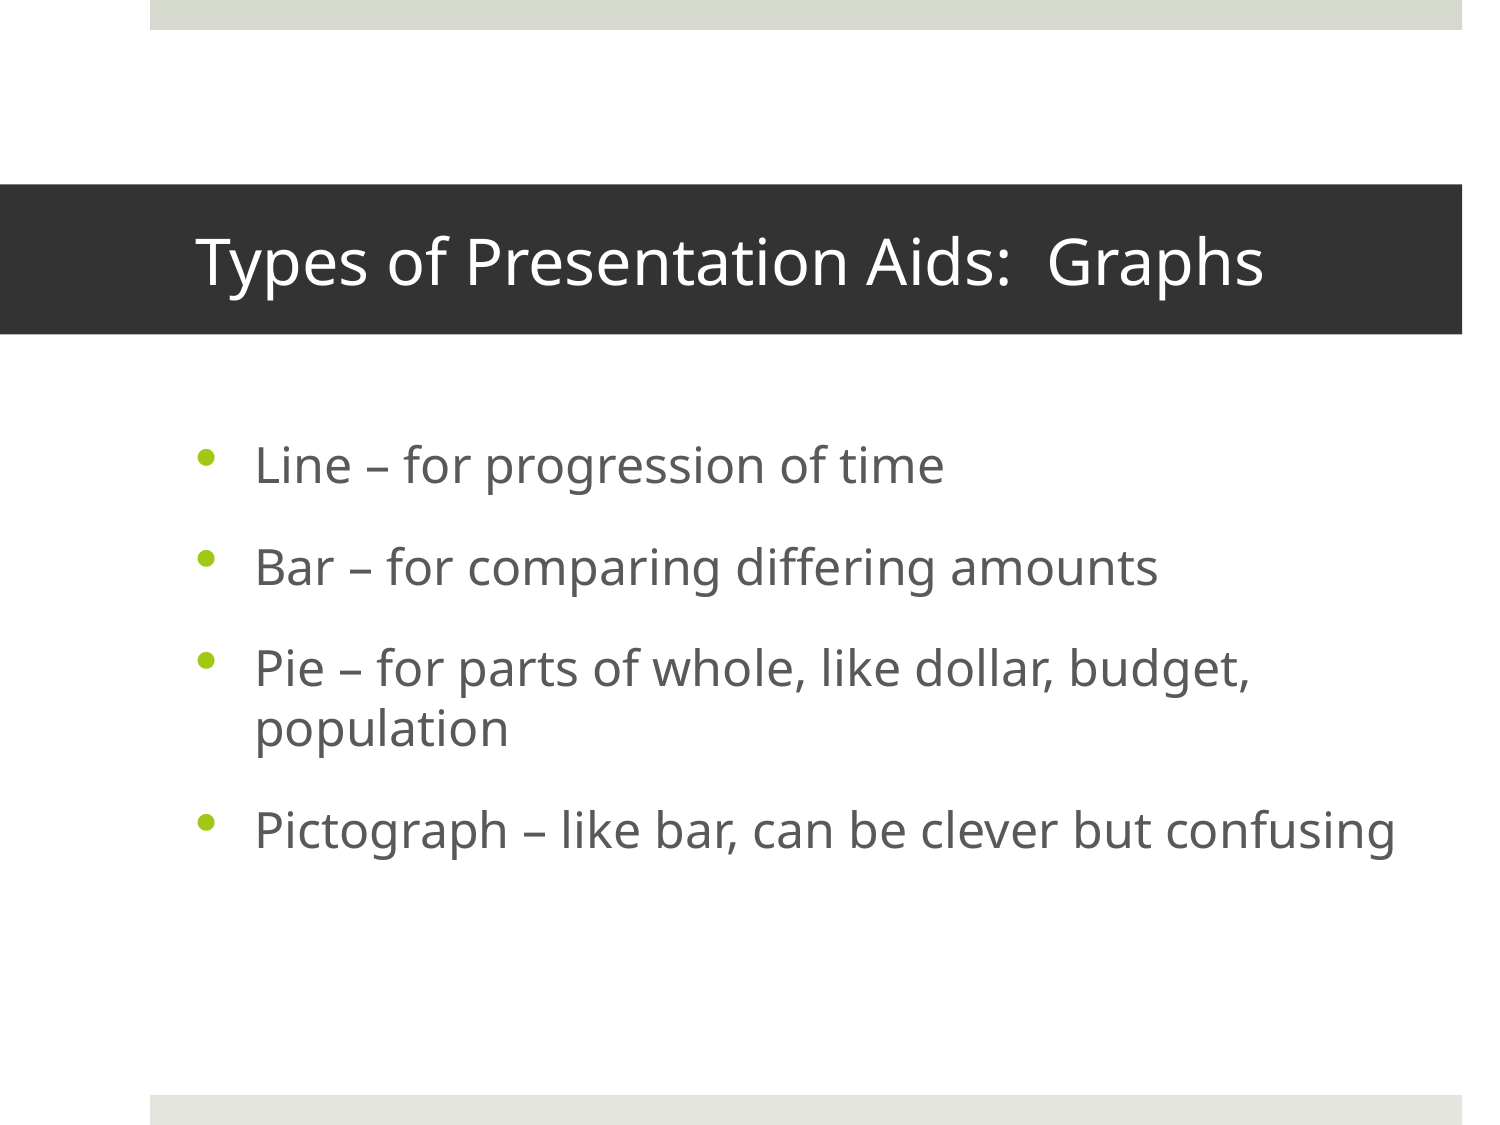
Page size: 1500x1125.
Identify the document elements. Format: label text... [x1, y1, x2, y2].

title Types of Presentation Aids: Graphs [0, 184, 1463, 335]
list Line – for progression of time Bar – for comparing differing amounts Pie – for parts of whole, like dollar, budget, population Pictograph – like bar, can be clever but confusing [182, 425, 1432, 1028]
